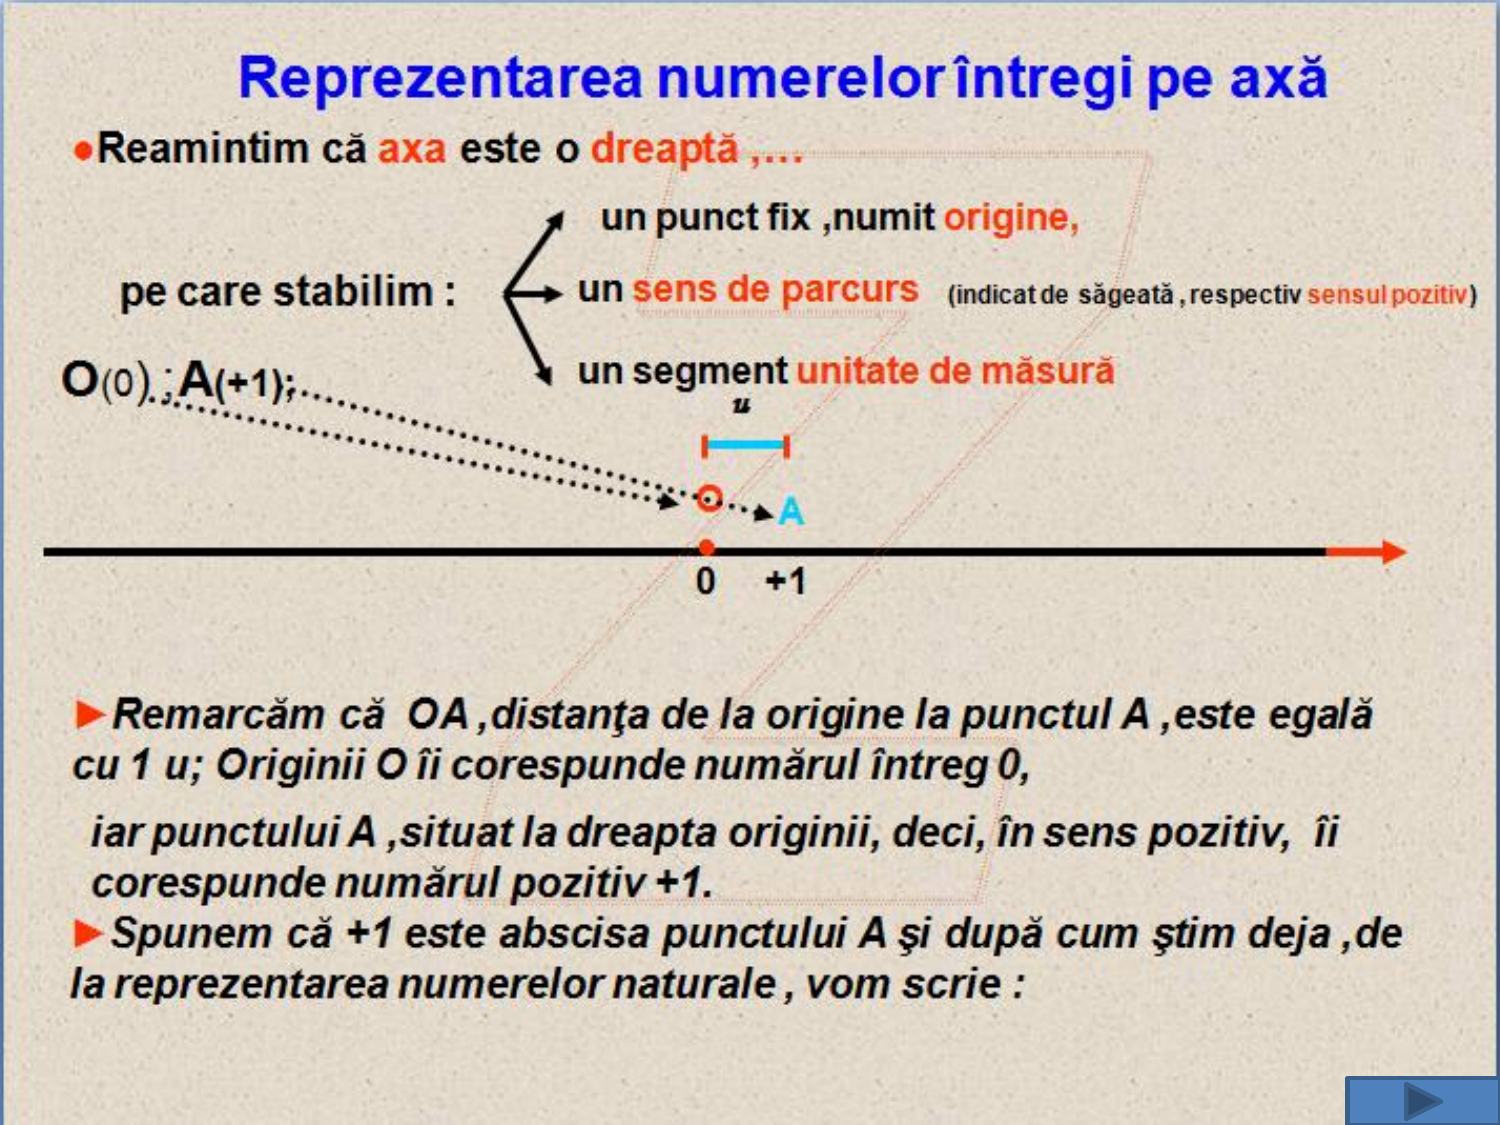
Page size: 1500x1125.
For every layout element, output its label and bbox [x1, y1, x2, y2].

text_box [1345, 1076, 1500, 1125]
picture [0, 0, 1500, 1125]
